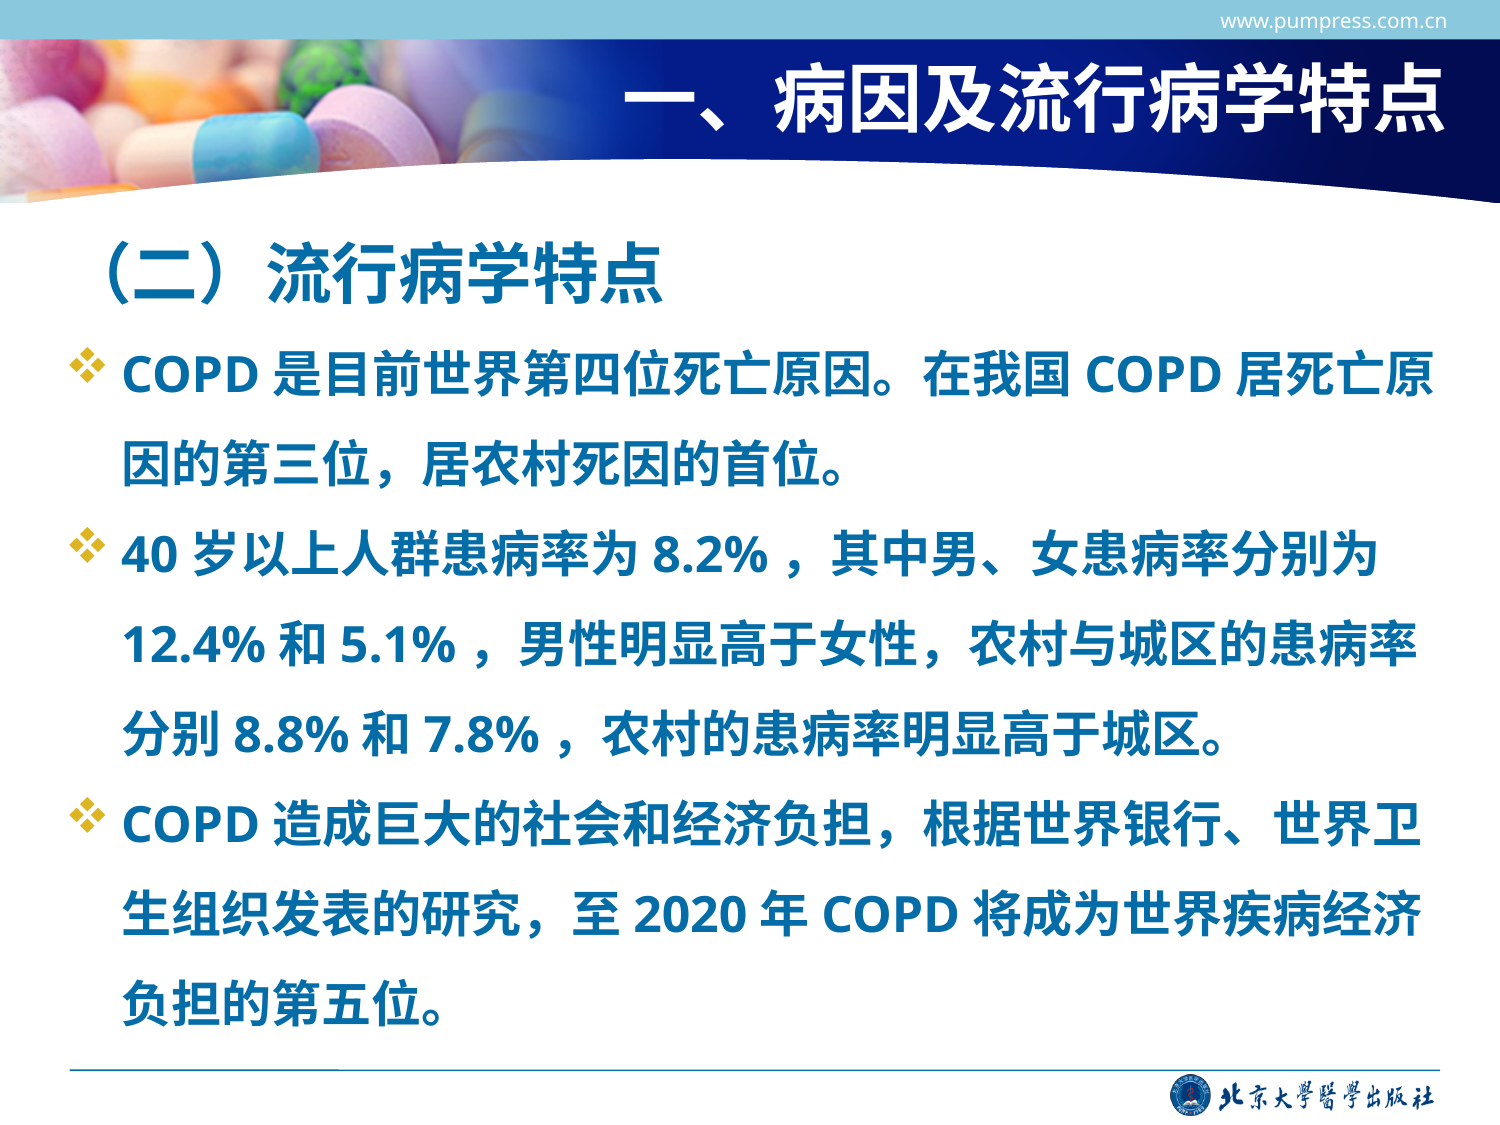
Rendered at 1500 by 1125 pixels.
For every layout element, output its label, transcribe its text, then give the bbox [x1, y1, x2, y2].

title 一、病因及流行病学特点 [137, 49, 1463, 143]
list （二）流行病学特点 COPD是目前世界第四位死亡原因。在我国COPD居死亡原因的第三位，居农村死因的首位。 40岁以上人群患病率为8.2%，其中男、女患病率分别为12.4%和5.1%，男性明显高于女性，农村与城区的患病率分别8.8%和7.8%，农村的患病率明显高于城区。 COPD造成巨大的社会和经济负担，根据世界银行、世界卫生组织发表的研究，至2020年COPD将成为世界疾病经济负担的第五位。 [49, 184, 1463, 1071]
picture [0, 40, 1500, 203]
slide_number www.pumpress.com.cn [1024, 0, 1463, 38]
picture [1170, 1074, 1436, 1118]
